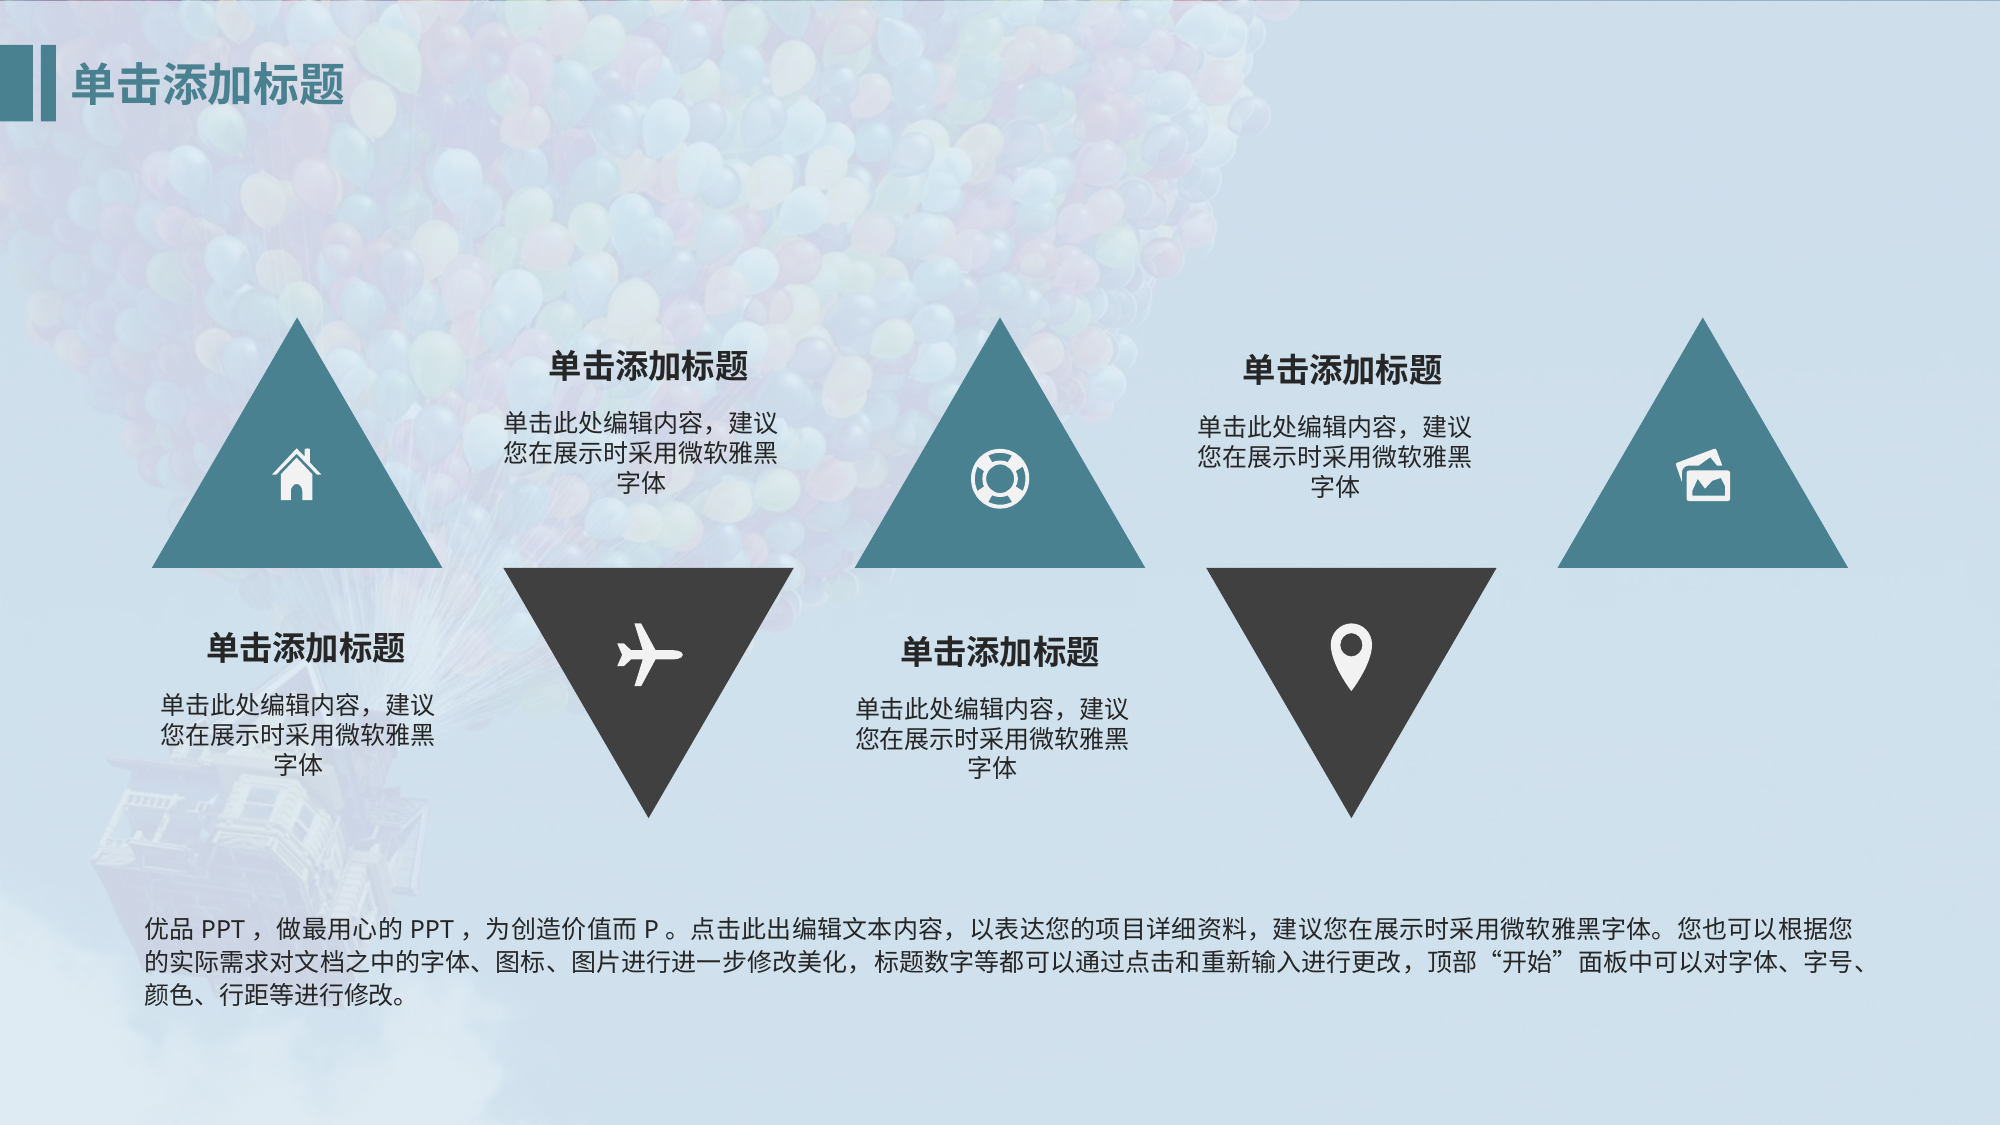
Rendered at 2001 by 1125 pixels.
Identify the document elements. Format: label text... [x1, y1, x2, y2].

text_box [271, 448, 322, 475]
text_box 单击添加标题 [177, 619, 435, 675]
text_box 单击此处编辑内容，建议您在展示时采用微软雅黑字体 [846, 693, 1154, 783]
text_box [1555, 315, 1850, 569]
text_box 单击添加标题 [871, 623, 1129, 679]
text_box 单击此处编辑内容，建议您在展示时采用微软雅黑字体 [494, 408, 803, 497]
text_box [280, 457, 313, 501]
text_box [501, 566, 796, 821]
text_box 优品PPT，做最用心的PPT，为创造价值而P。点击此出编辑文本内容，以表达您的项目详细资料，建议您在展示时采用微软雅黑字体。您也可以根据您的实际需求对文档之中的字体、图标、图片进行进一步修改美化，标题数字等都可以通过点击和重新输入进行更改，顶部“开始”面板中可以对字体、字号、颜色、行距等进行修改。 [129, 903, 1871, 1018]
text_box [1676, 448, 1723, 482]
text_box [617, 623, 683, 687]
text_box [971, 448, 1030, 509]
text_box 单击添加标题 [1214, 341, 1471, 397]
text_box [1204, 566, 1499, 821]
text_box [1686, 470, 1731, 502]
text_box [1330, 623, 1373, 692]
text_box 单击添加标题 [520, 337, 777, 393]
text_box 单击此处编辑内容，建议您在展示时采用微软雅黑字体 [151, 690, 460, 779]
text_box [852, 315, 1147, 569]
text_box [150, 315, 445, 569]
text_box 单击添加标题 [55, 47, 460, 118]
text_box 单击此处编辑内容，建议您在展示时采用微软雅黑字体 [1188, 412, 1497, 501]
